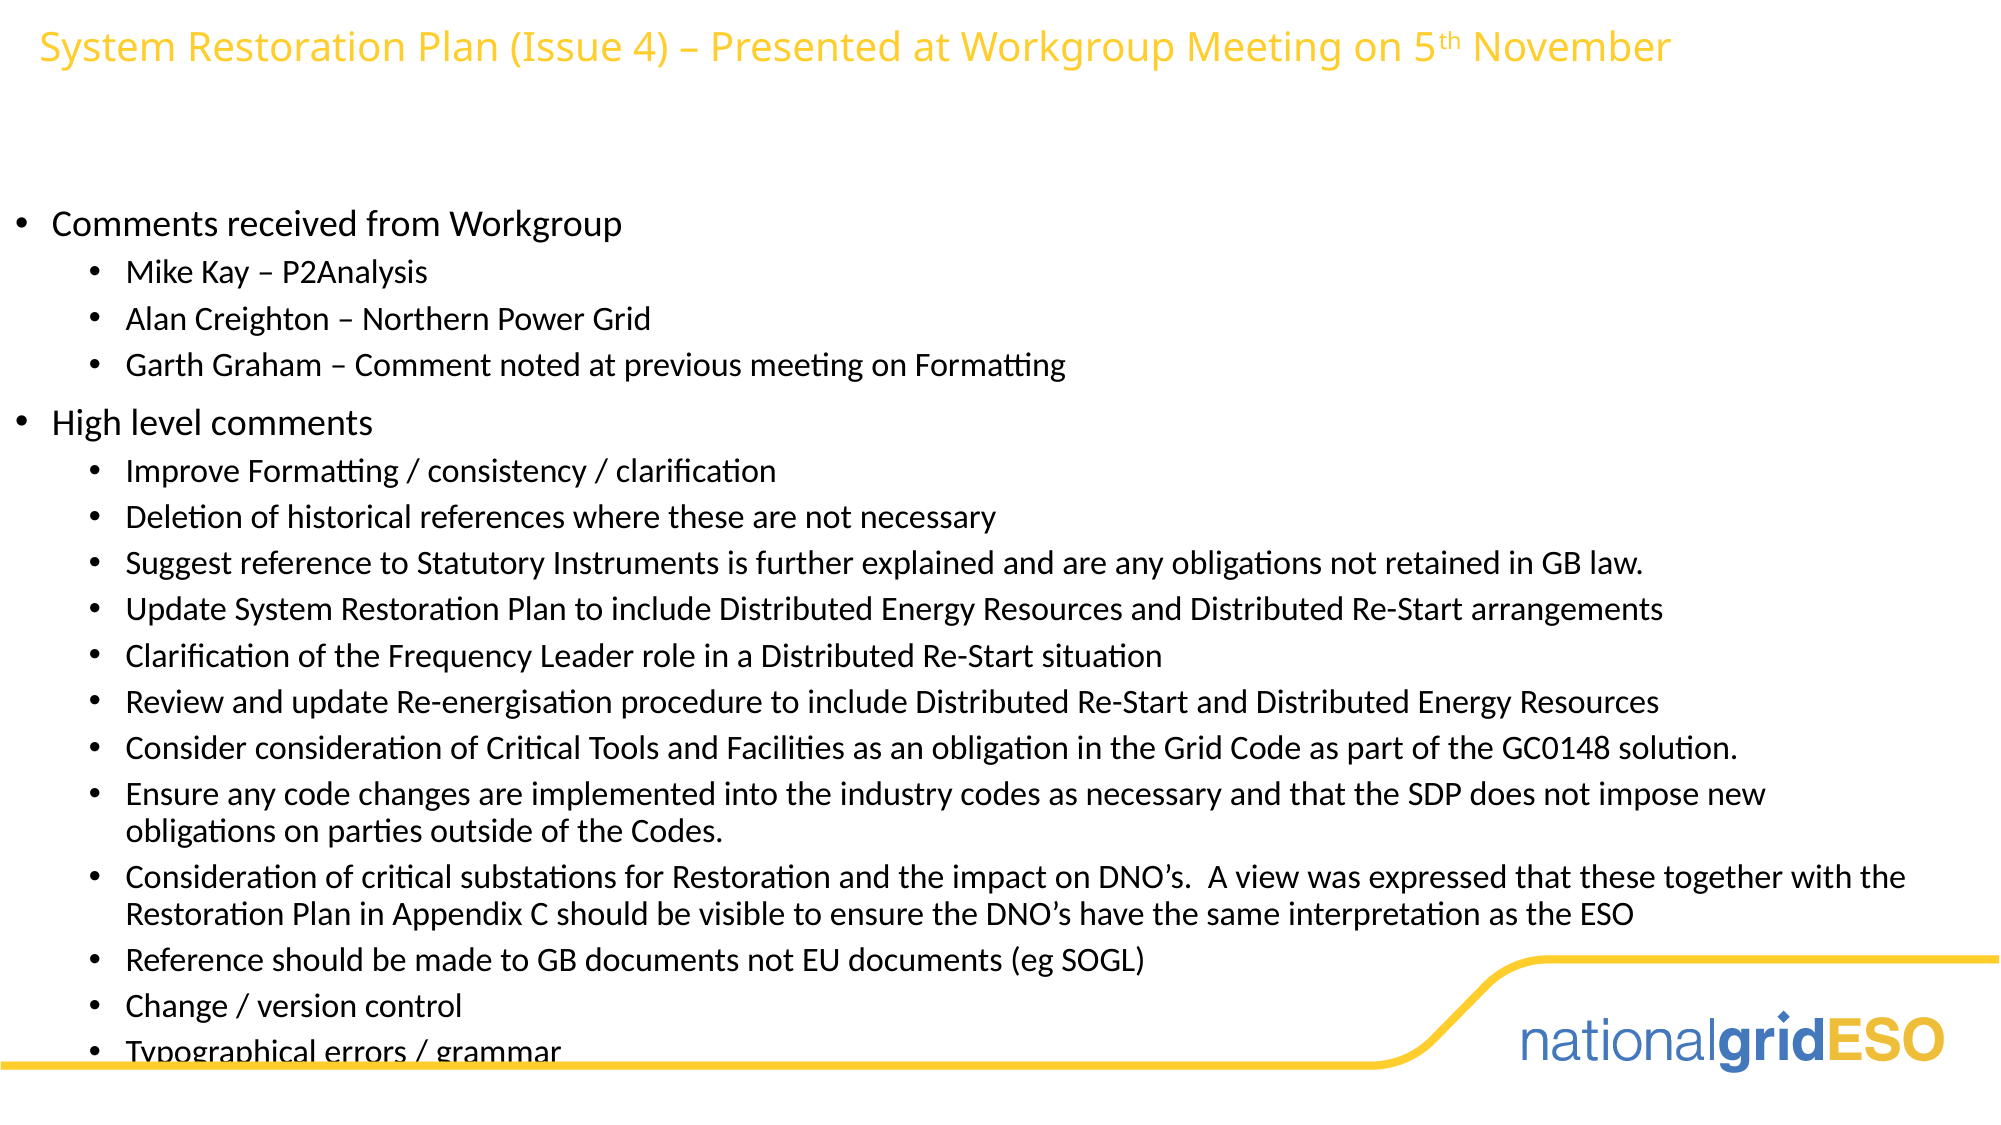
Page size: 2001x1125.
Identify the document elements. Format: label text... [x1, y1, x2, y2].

picture [0, 949, 2000, 1121]
list Comments received from Workgroup Mike Kay – P2Analysis Alan Creighton – Northern Power Grid Garth Graham – Comment noted at previous meeting on Formatting High level comments Improve Formatting / consistency / clarification Deletion of historical references where these are not necessary Suggest reference to Statutory Instruments is further explained and are any obligations not retained in GB law. Update System Restoration Plan to include Distributed Energy Resources and Distributed Re-Start arrangements Clarification of the Frequency Leader role in a Distributed Re-Start situation Review and update Re-energisation procedure to include Distributed Re-Start and Distributed Energy Resources Consider consideration of Critical Tools and Facilities as an obligation in the Grid Code as part of the GC0148 solution. Ensure any code changes are implemented into the industry codes as necessary and that the SDP does not impose new obligations on parties outside of the Codes. Consideration of critical substations for Restoration and the impact on DNO’s. A view was expressed that these together with the Restoration Plan in Appendix C should be visible to ensure the DNO’s have the same interpretation as the ESO Reference should be made to GB documents not EU documents (eg SOGL) Change / version control Typographical errors / grammar [0, 196, 1935, 949]
title System Restoration Plan (Issue 4) – Presented at Workgroup Meeting on 5th November [24, 18, 1976, 237]
